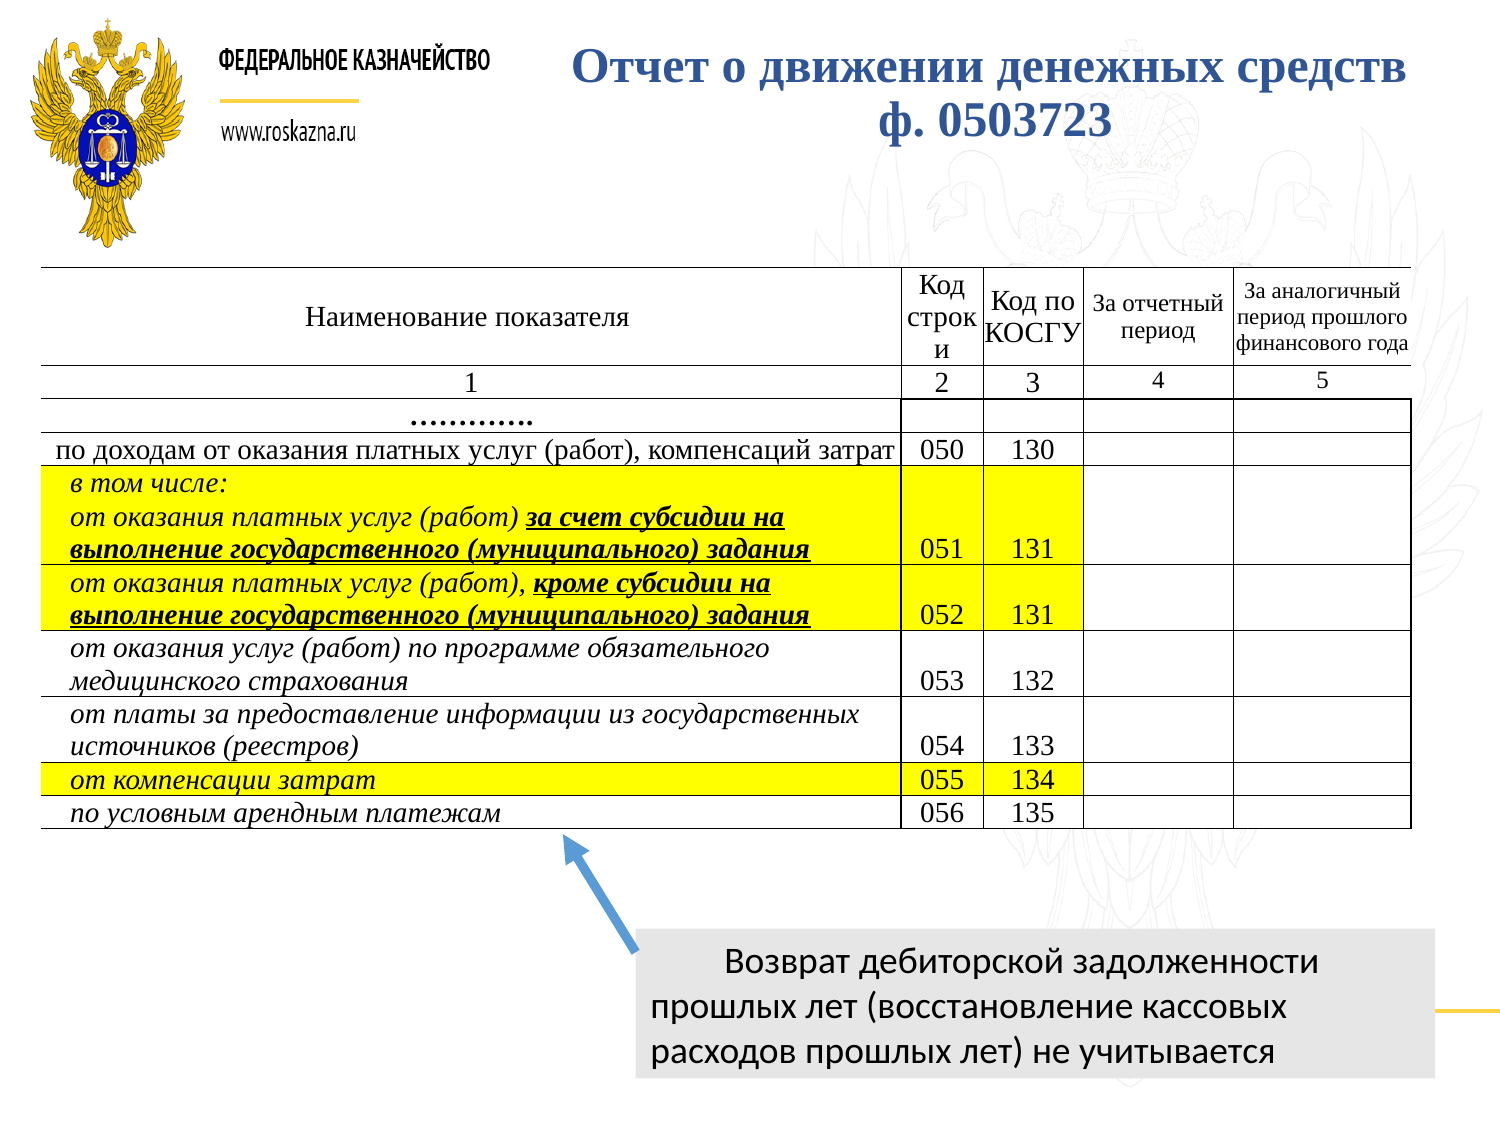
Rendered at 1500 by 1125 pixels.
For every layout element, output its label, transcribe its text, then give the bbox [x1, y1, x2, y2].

table_cell 053 [902, 631, 983, 696]
table_cell [1234, 697, 1410, 762]
table_cell [902, 400, 983, 432]
table_cell [1084, 466, 1233, 564]
table_cell 4 [1084, 366, 1233, 398]
table_cell 051 [902, 466, 983, 564]
table_header За аналогичный период прошлого финансового года [1234, 268, 1411, 365]
text_box Возврат дебиторской задолженности прошлых лет (восстановление кассовых расходов прошлых лет) не учитывается [635, 928, 1436, 1079]
table_cell 056 [902, 796, 983, 828]
table_cell [984, 400, 1083, 432]
table_cell 050 [902, 433, 983, 465]
table_cell в том числе: [41, 466, 900, 499]
table_cell [1234, 631, 1410, 696]
table_cell [1084, 631, 1233, 696]
table_cell 130 [984, 433, 1083, 465]
table_cell [1084, 400, 1233, 432]
table_cell 055 [902, 763, 983, 795]
table_cell [1084, 565, 1233, 630]
text_box Отчет о движении денежных средств ф. 0503723 [478, 62, 1500, 126]
table_cell 5 [1234, 366, 1411, 398]
table_cell [1084, 763, 1233, 795]
table_cell 134 [984, 763, 1083, 795]
table_cell …………. [41, 399, 900, 432]
table_cell от оказания услуг (работ) по программе обязательного медицинского страхования [41, 631, 900, 696]
table_cell 1 [41, 366, 901, 398]
table_cell [1084, 697, 1233, 762]
table_cell от оказания платных услуг (работ), кроме субсидии на выполнение государственного (муниципального) задания [41, 565, 900, 630]
table_cell 054 [902, 697, 983, 762]
table_cell 133 [984, 697, 1083, 762]
table_cell 131 [984, 565, 1083, 630]
table_header Код строки [902, 268, 983, 365]
table_cell 3 [984, 366, 1083, 398]
table_cell [1084, 433, 1233, 465]
table_cell от оказания платных услуг (работ) за счет субсидии на выполнение государственного (муниципального) задания [41, 499, 900, 564]
table_cell [1234, 763, 1410, 795]
table_cell [1234, 796, 1410, 828]
table_cell от компенсации затрат [41, 763, 900, 795]
table_cell 131 [984, 466, 1083, 564]
table_cell по доходам от оказания платных услуг (работ), компенсаций затрат [41, 433, 900, 465]
table_header Код по КОСГУ [984, 268, 1083, 365]
table_cell [1234, 565, 1410, 630]
table_cell [1234, 466, 1410, 564]
table_cell от платы за предоставление информации из государственных источников (реестров) [41, 697, 900, 762]
table_cell по условным арендным платежам [41, 796, 900, 828]
table_cell 052 [902, 565, 983, 630]
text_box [562, 834, 636, 953]
table_cell 2 [902, 366, 983, 398]
table_cell 132 [984, 631, 1083, 696]
picture [0, 0, 1500, 1125]
table_cell 135 [984, 796, 1083, 828]
table_header Наименование показателя [41, 268, 901, 365]
table_cell [1234, 433, 1410, 465]
table_header За отчетный период [1084, 268, 1233, 365]
table_cell [1234, 400, 1410, 432]
table_cell [1084, 796, 1233, 828]
